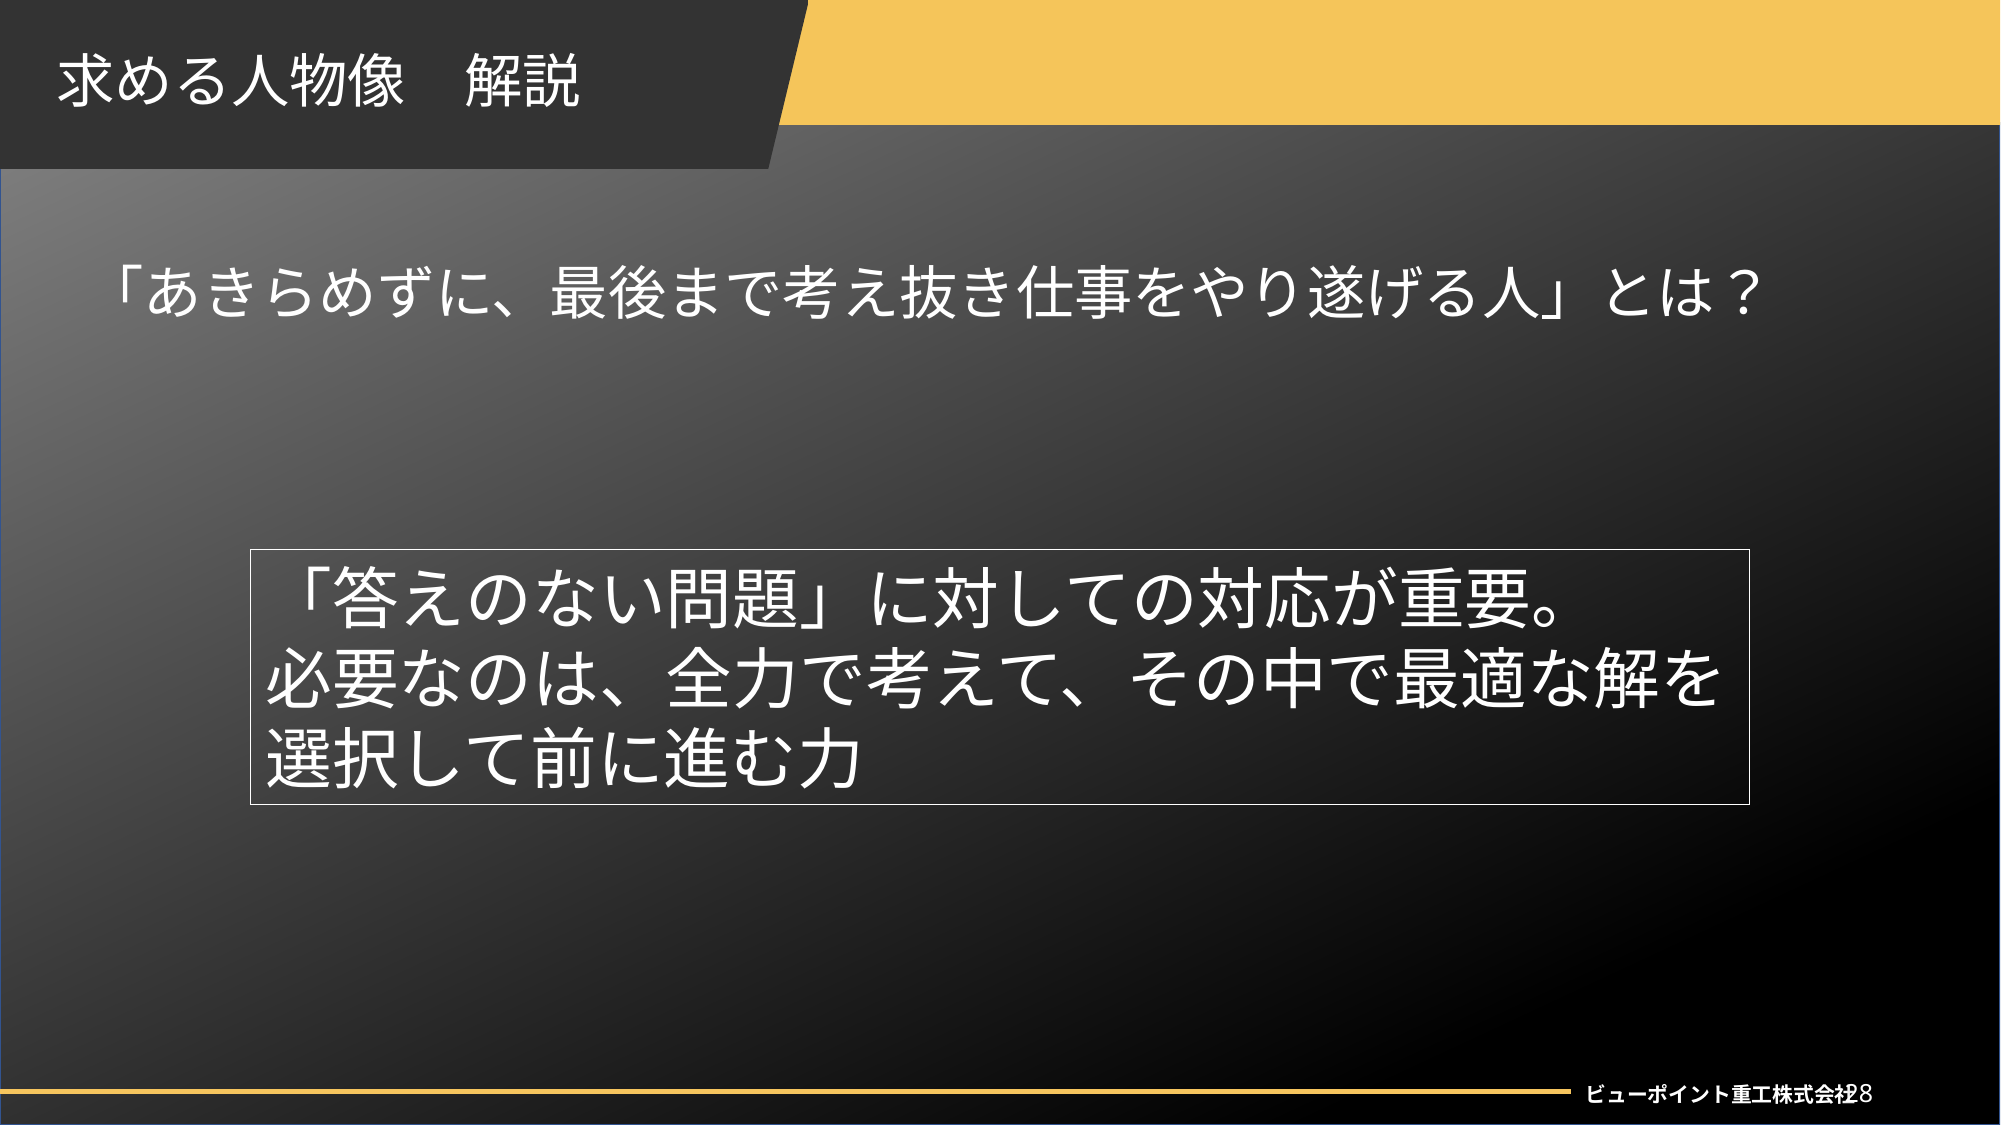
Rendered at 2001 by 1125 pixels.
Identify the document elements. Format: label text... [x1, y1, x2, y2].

title 求める人物像 解説 [41, 42, 1096, 124]
text_box 「あきらめずに、最後まで考え抜き仕事をやり遂げる人」とは？ [71, 248, 1825, 334]
text_box 「答えのない問題」に対しての対応が重要。 必要なのは、全力で考えて、その中で最適な解を選択して前に進む力 [250, 549, 1750, 805]
